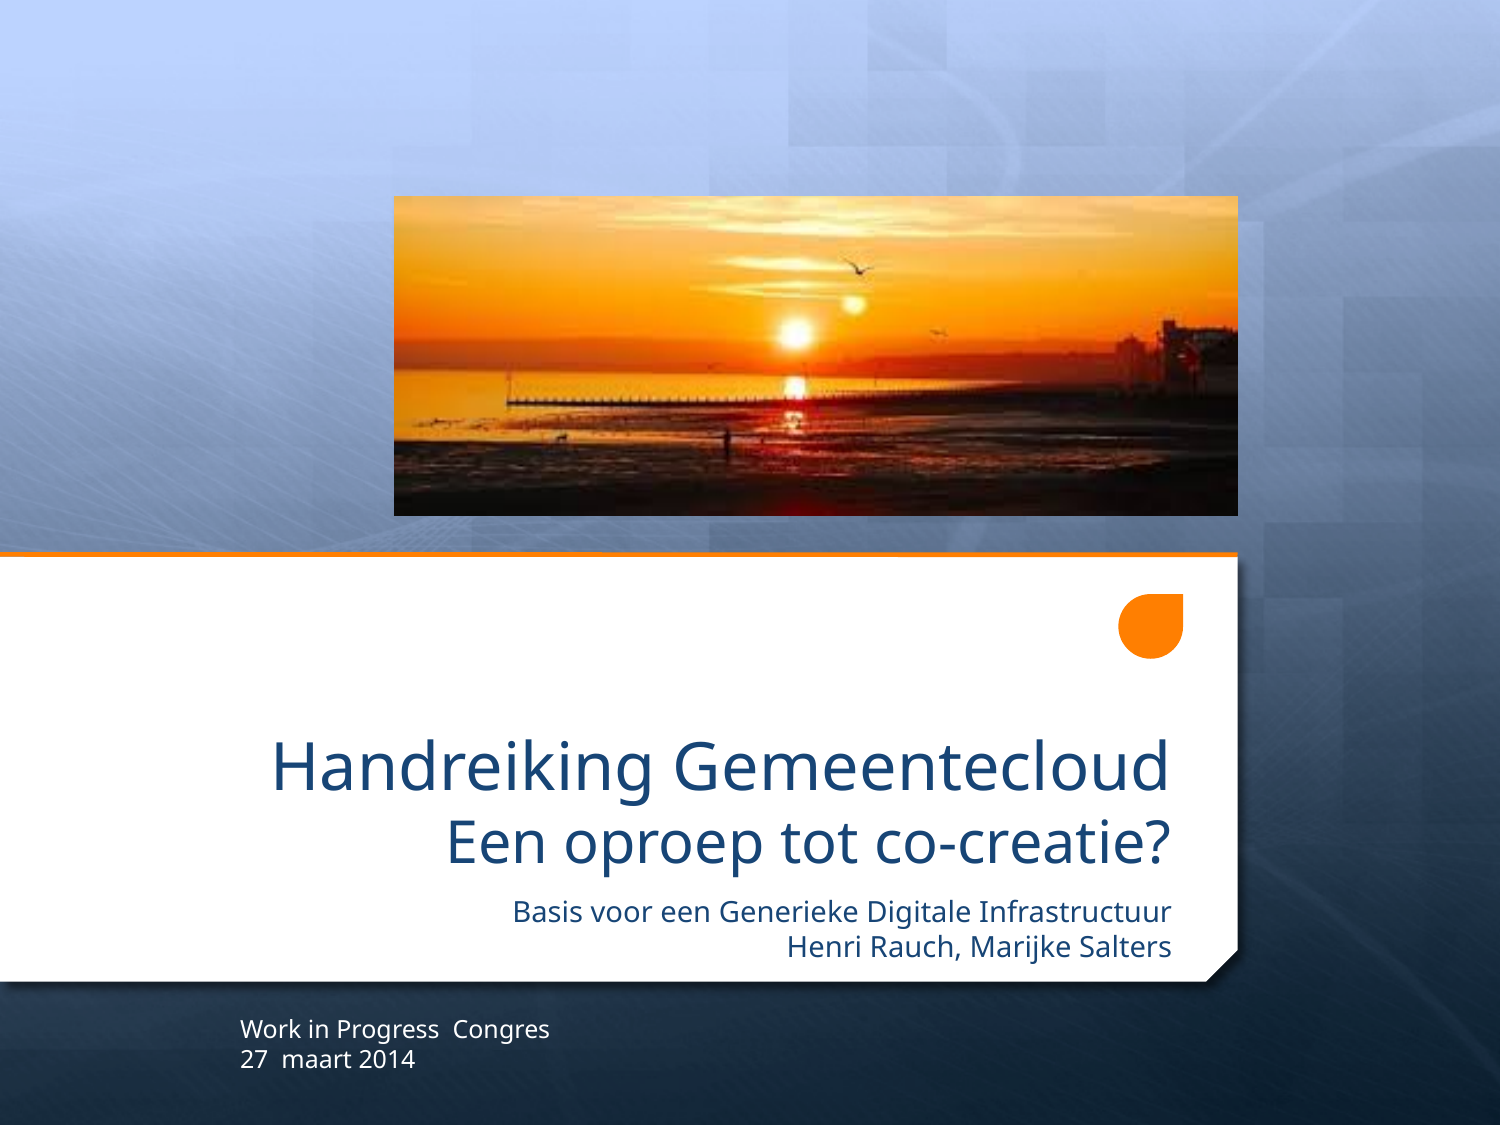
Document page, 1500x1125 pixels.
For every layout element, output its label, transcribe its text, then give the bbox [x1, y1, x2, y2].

picture [393, 195, 1239, 516]
title Handreiking Gemeentecloud Een oproep tot co-creatie? [225, 641, 1188, 883]
subtitle Basis voor een Generieke Digitale Infrastructuur Henri Rauch, Marijke Salters [225, 885, 1188, 980]
text_box Work in Progress Congres 27 maart 2014 [224, 1005, 1188, 1100]
